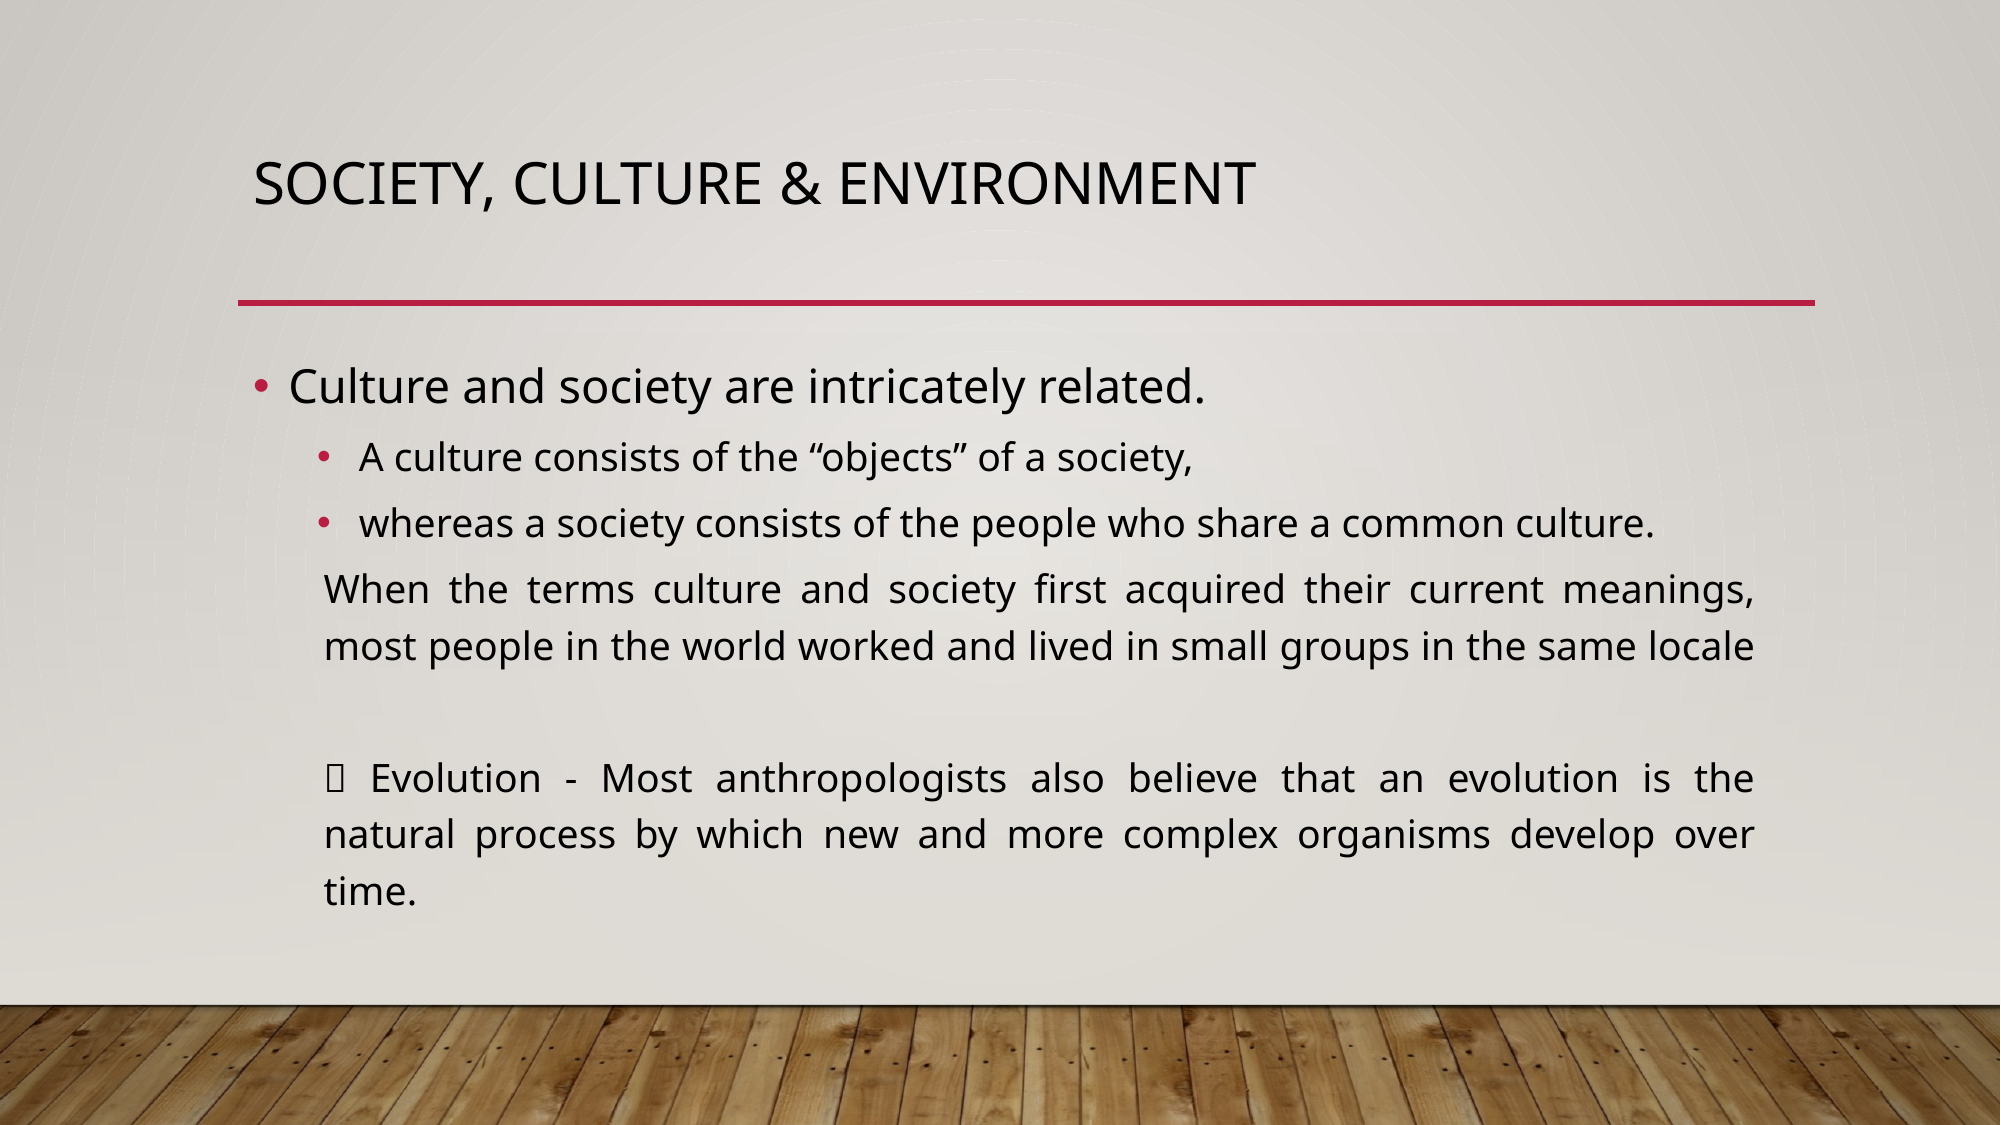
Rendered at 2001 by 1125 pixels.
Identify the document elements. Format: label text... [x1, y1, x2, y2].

title Society, Culture & ENVIRONMENT [238, 146, 1814, 305]
list Culture and society are intricately related. A culture consists of the “objects” of a society, whereas a society consists of the people who share a common culture. When the terms culture and society first acquired their current meanings, most people in the world worked and lived in small groups in the same locale  Evolution - Most anthropologists also believe that an evolution is the natural process by which new and more complex organisms develop over time. [238, 337, 1773, 979]
picture [0, 1005, 2000, 1125]
